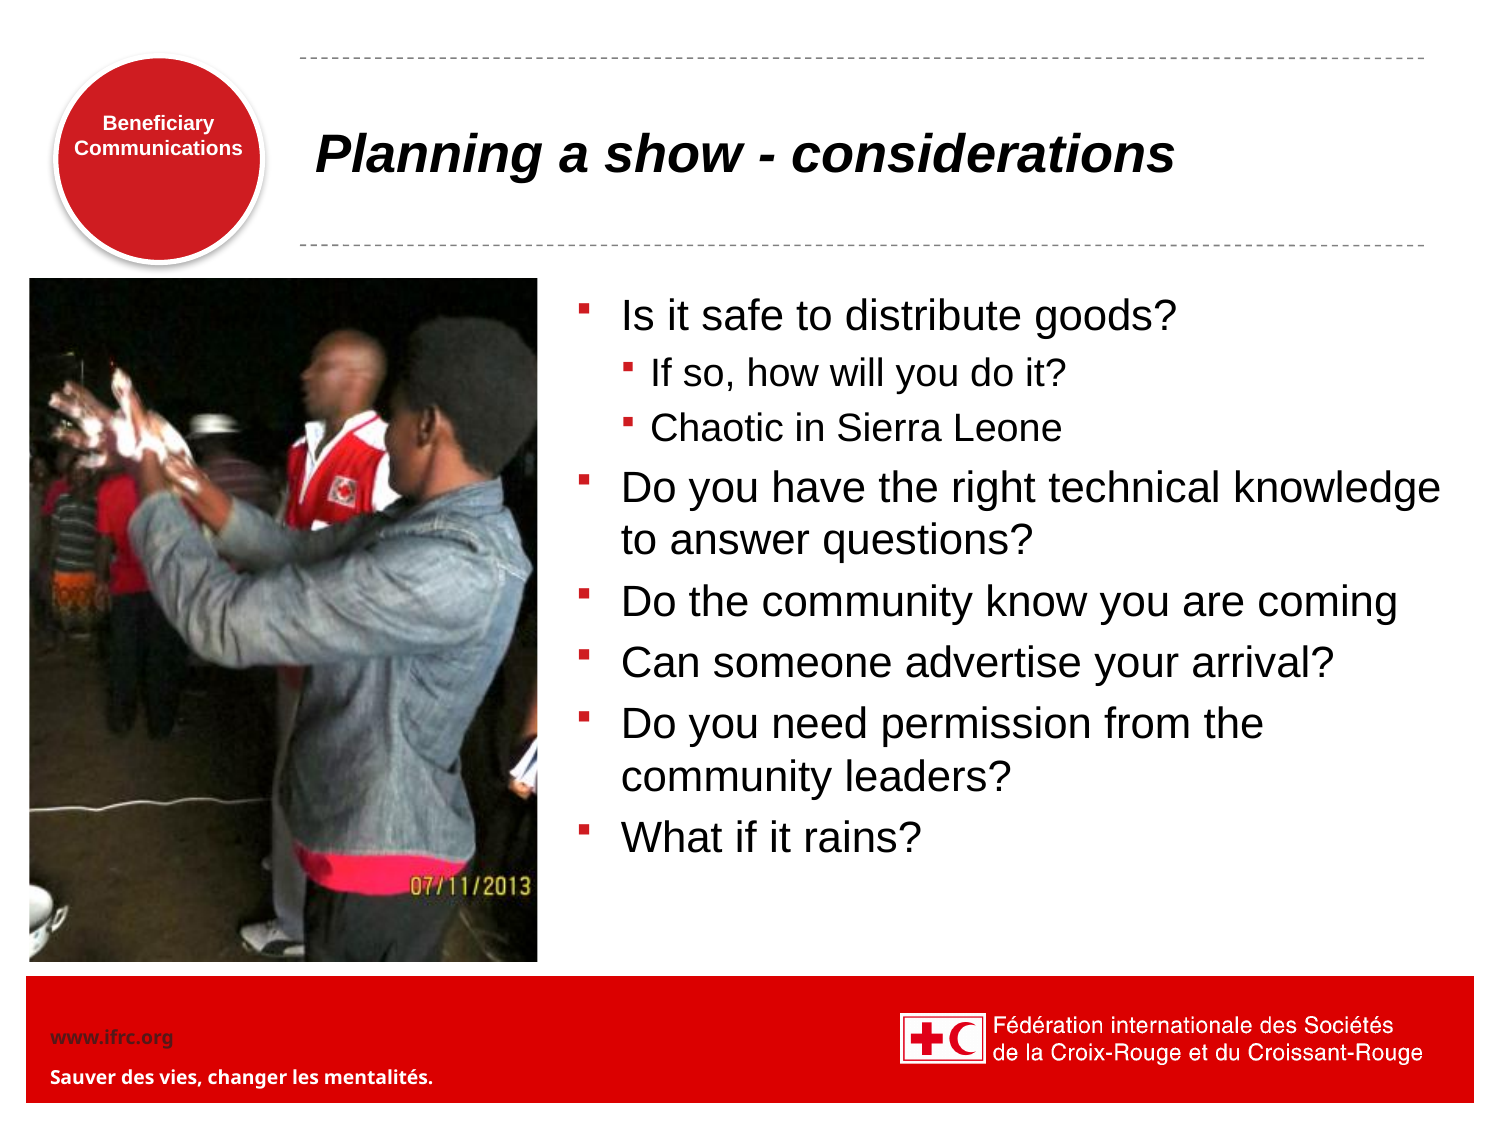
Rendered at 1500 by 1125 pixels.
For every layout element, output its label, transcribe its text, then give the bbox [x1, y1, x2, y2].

picture [29, 278, 538, 962]
list Is it safe to distribute goods? If so, how will you do it? Chaotic in Sierra Leone Do you have the right technical knowledge to answer questions? Do the community know you are coming Can someone advertise your arrival? Do you need permission from the community leaders? What if it rains? [560, 278, 1471, 955]
title Planning a show - considerations [299, 57, 1426, 246]
picture [900, 1013, 1422, 1065]
